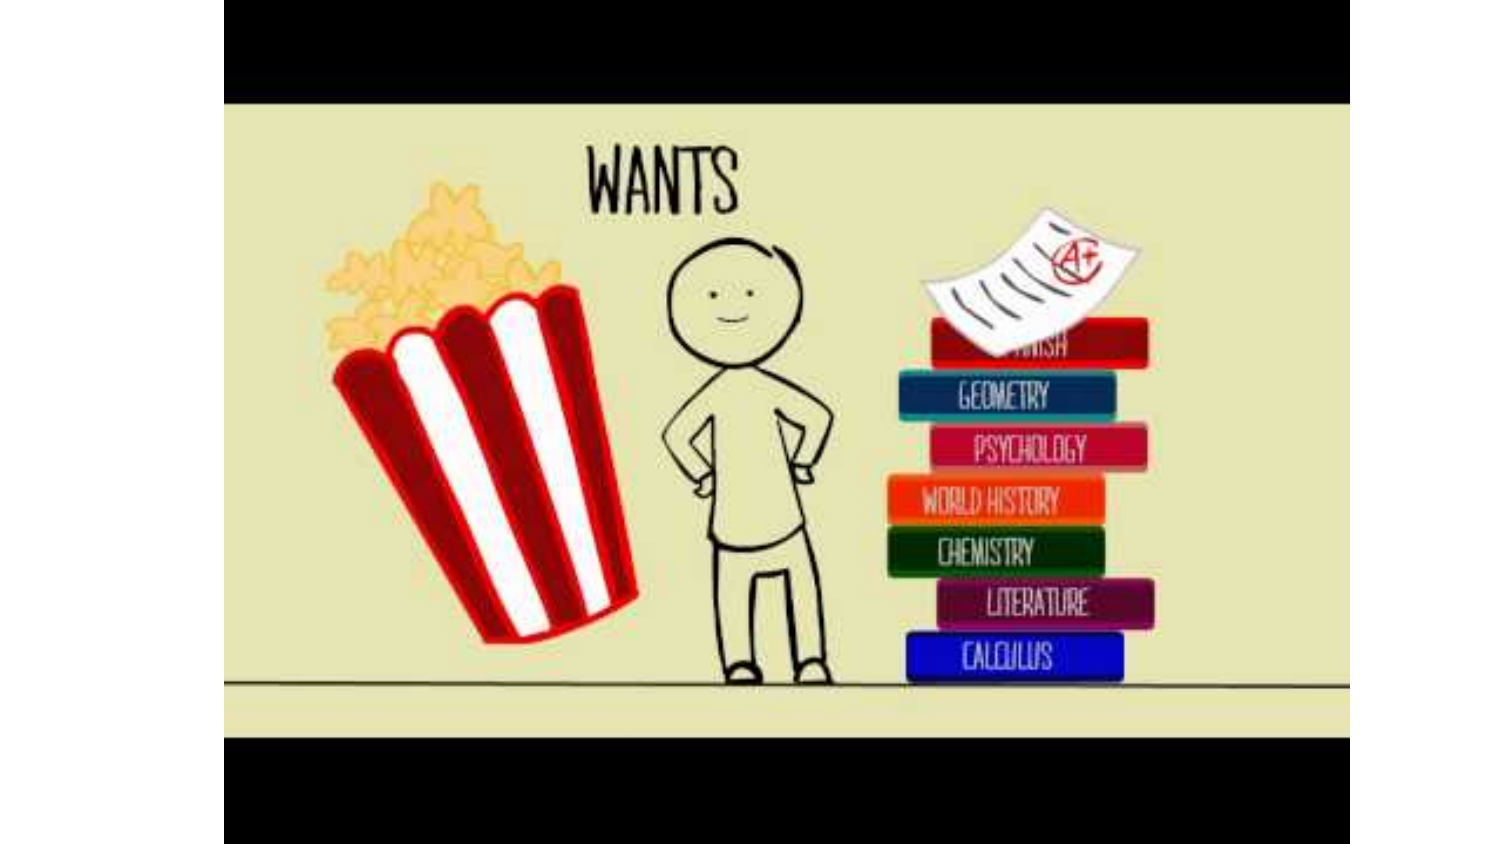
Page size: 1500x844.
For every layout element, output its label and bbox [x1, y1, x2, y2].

picture [224, 0, 1350, 844]
